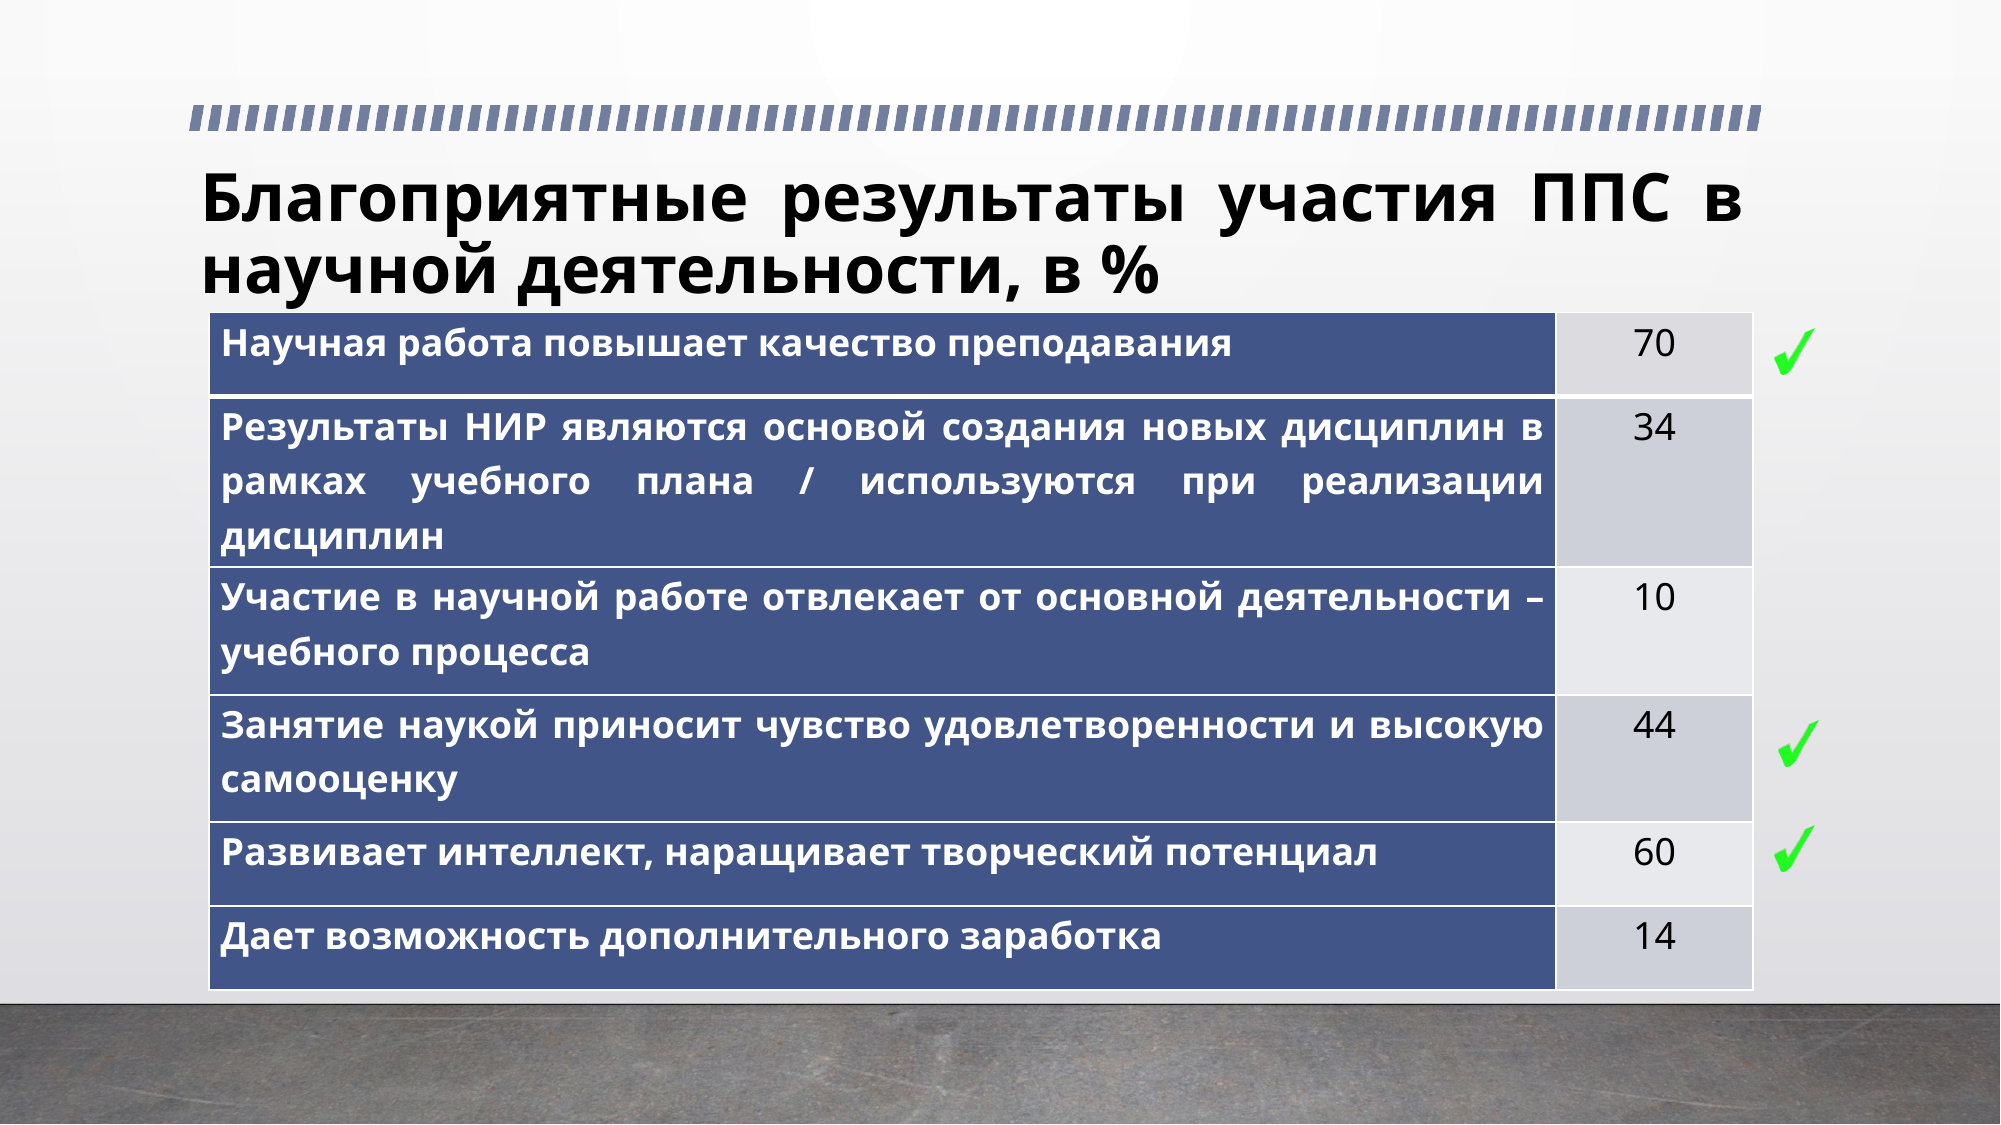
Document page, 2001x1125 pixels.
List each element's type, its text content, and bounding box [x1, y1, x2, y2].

table_header 70 [1557, 313, 1752, 394]
table_cell 10 [1557, 568, 1752, 694]
table_cell 34 [1557, 399, 1752, 566]
picture [1778, 720, 1819, 767]
table_cell Участие в научной работе отвлекает от основной деятельности – учебного процесса [210, 568, 1555, 694]
picture [1774, 328, 1815, 375]
table_cell Дает возможность дополнительного заработка [210, 907, 1555, 989]
table_header Научная работа повышает качество преподавания [210, 313, 1555, 394]
title Благоприятные результаты участия ППС в научной деятельности, в % [185, 156, 1761, 329]
table_cell Развивает интеллект, наращивает творческий потенциал [210, 823, 1555, 905]
picture [0, 1004, 2000, 1124]
table_cell 14 [1557, 907, 1752, 989]
table_cell 44 [1557, 696, 1752, 821]
picture [1774, 825, 1815, 872]
table_cell Результаты НИР являются основой создания новых дисциплин в рамках учебного плана / используются при реализации дисциплин [210, 399, 1555, 566]
table_cell 60 [1557, 823, 1752, 905]
table_cell Занятие наукой приносит чувство удовлетворенности и высокую самооценку [210, 696, 1555, 821]
